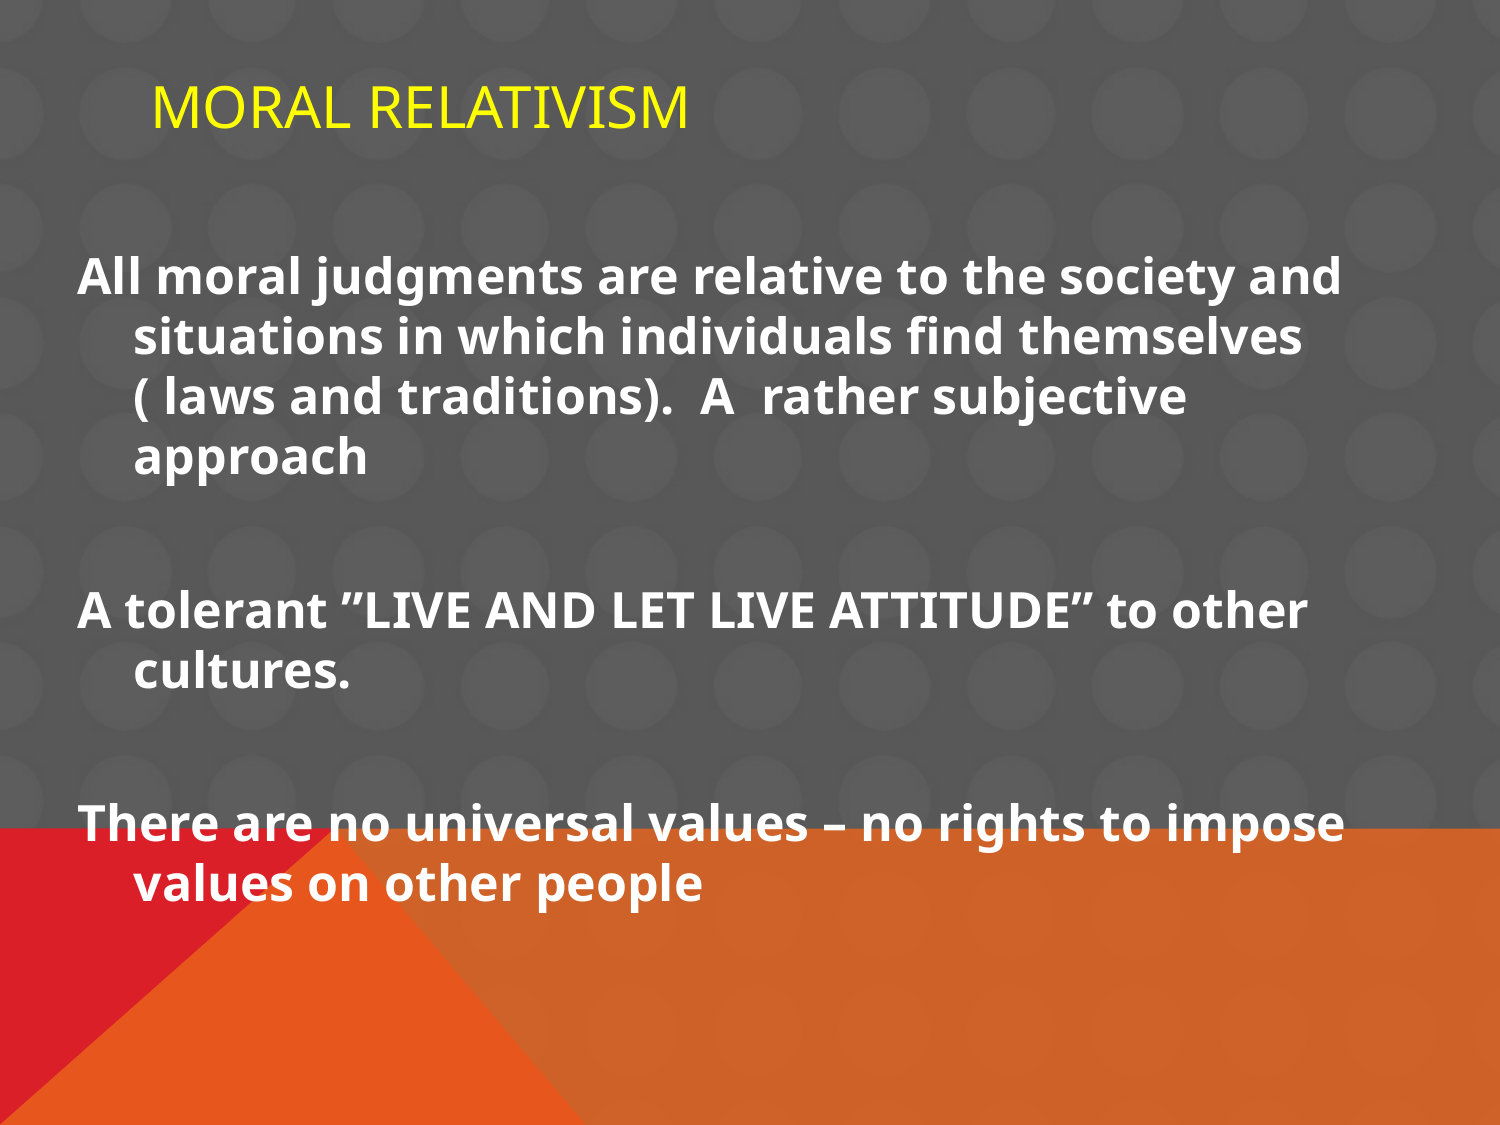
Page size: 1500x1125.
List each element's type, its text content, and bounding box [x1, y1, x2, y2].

list All moral judgments are relative to the society and situations in which individuals find themselves ( laws and traditions). A rather subjective approach A tolerant ”LIVE AND LET LIVE ATTITUDE” to other cultures. There are no universal values – no rights to impose values on other people [62, 237, 1413, 825]
title Moral relativism [135, 60, 1369, 150]
